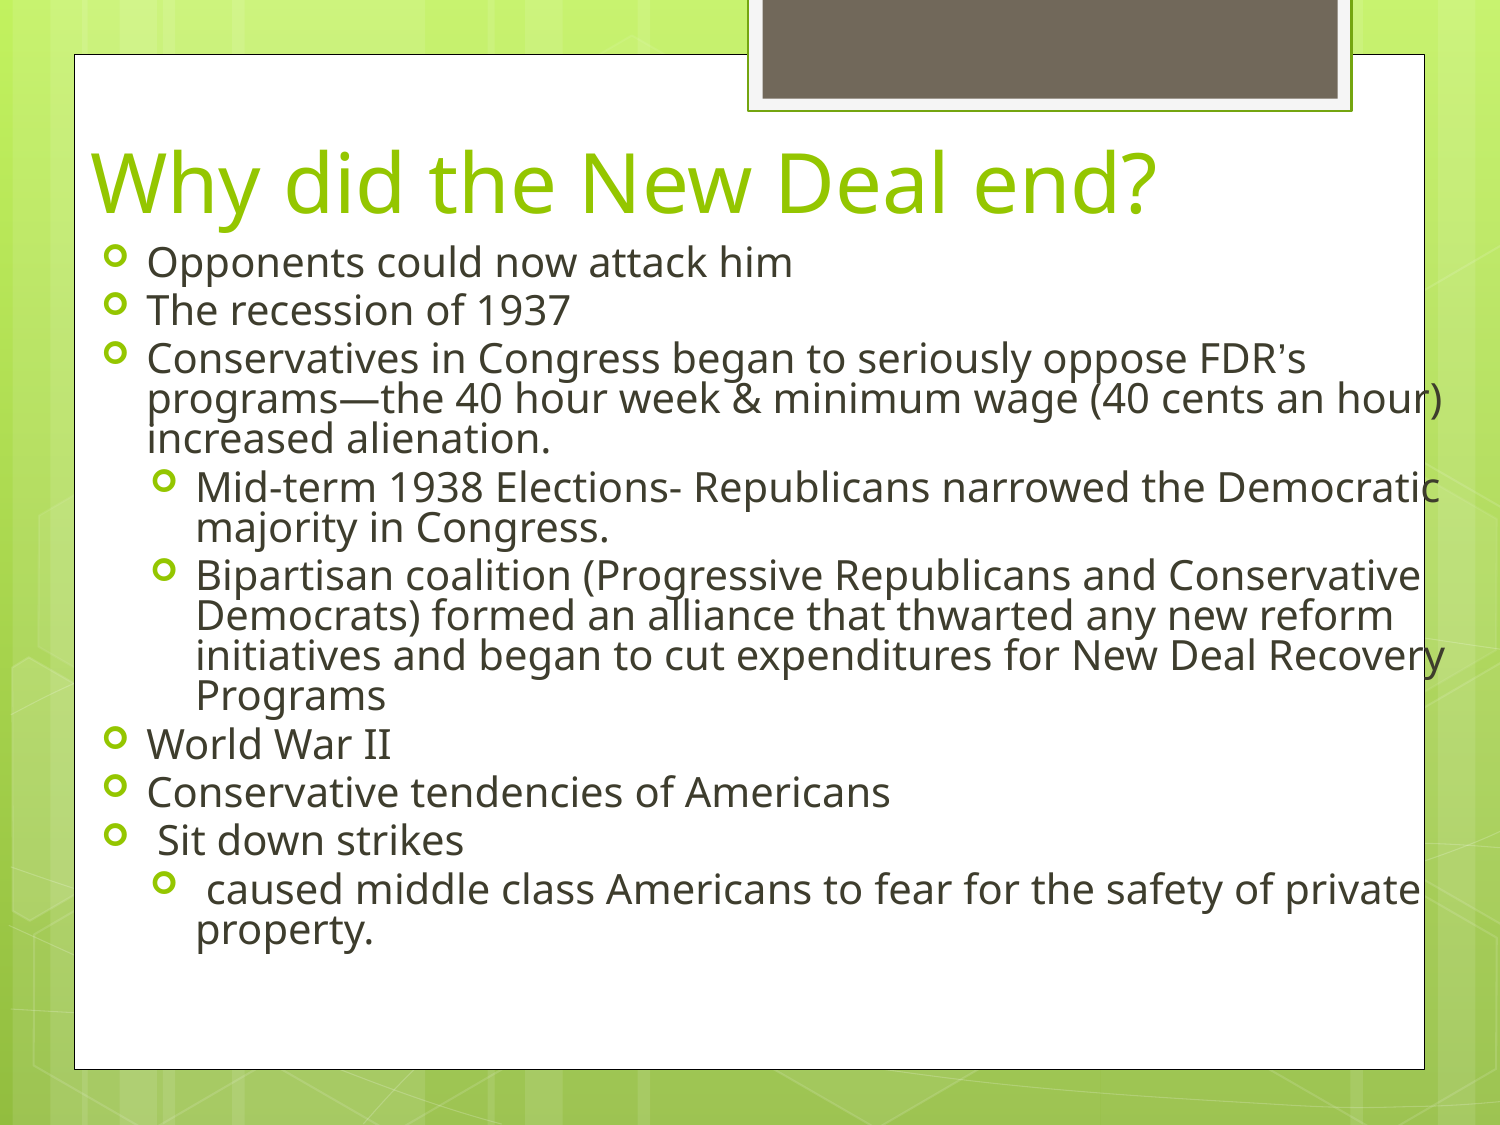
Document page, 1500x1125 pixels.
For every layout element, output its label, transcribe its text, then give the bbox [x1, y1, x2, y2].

list Opponents could now attack him The recession of 1937 Conservatives in Congress began to seriously oppose FDR’s programs—the 40 hour week & minimum wage (40 cents an hour) increased alienation. Mid-term 1938 Elections- Republicans narrowed the Democratic majority in Congress. Bipartisan coalition (Progressive Republicans and Conservative Democrats) formed an alliance that thwarted any new reform initiatives and began to cut expenditures for New Deal Recovery Programs World War II Conservative tendencies of Americans Sit down strikes caused middle class Americans to fear for the safety of private property. [75, 237, 1500, 1125]
title Why did the New Deal end? [75, 87, 1425, 237]
